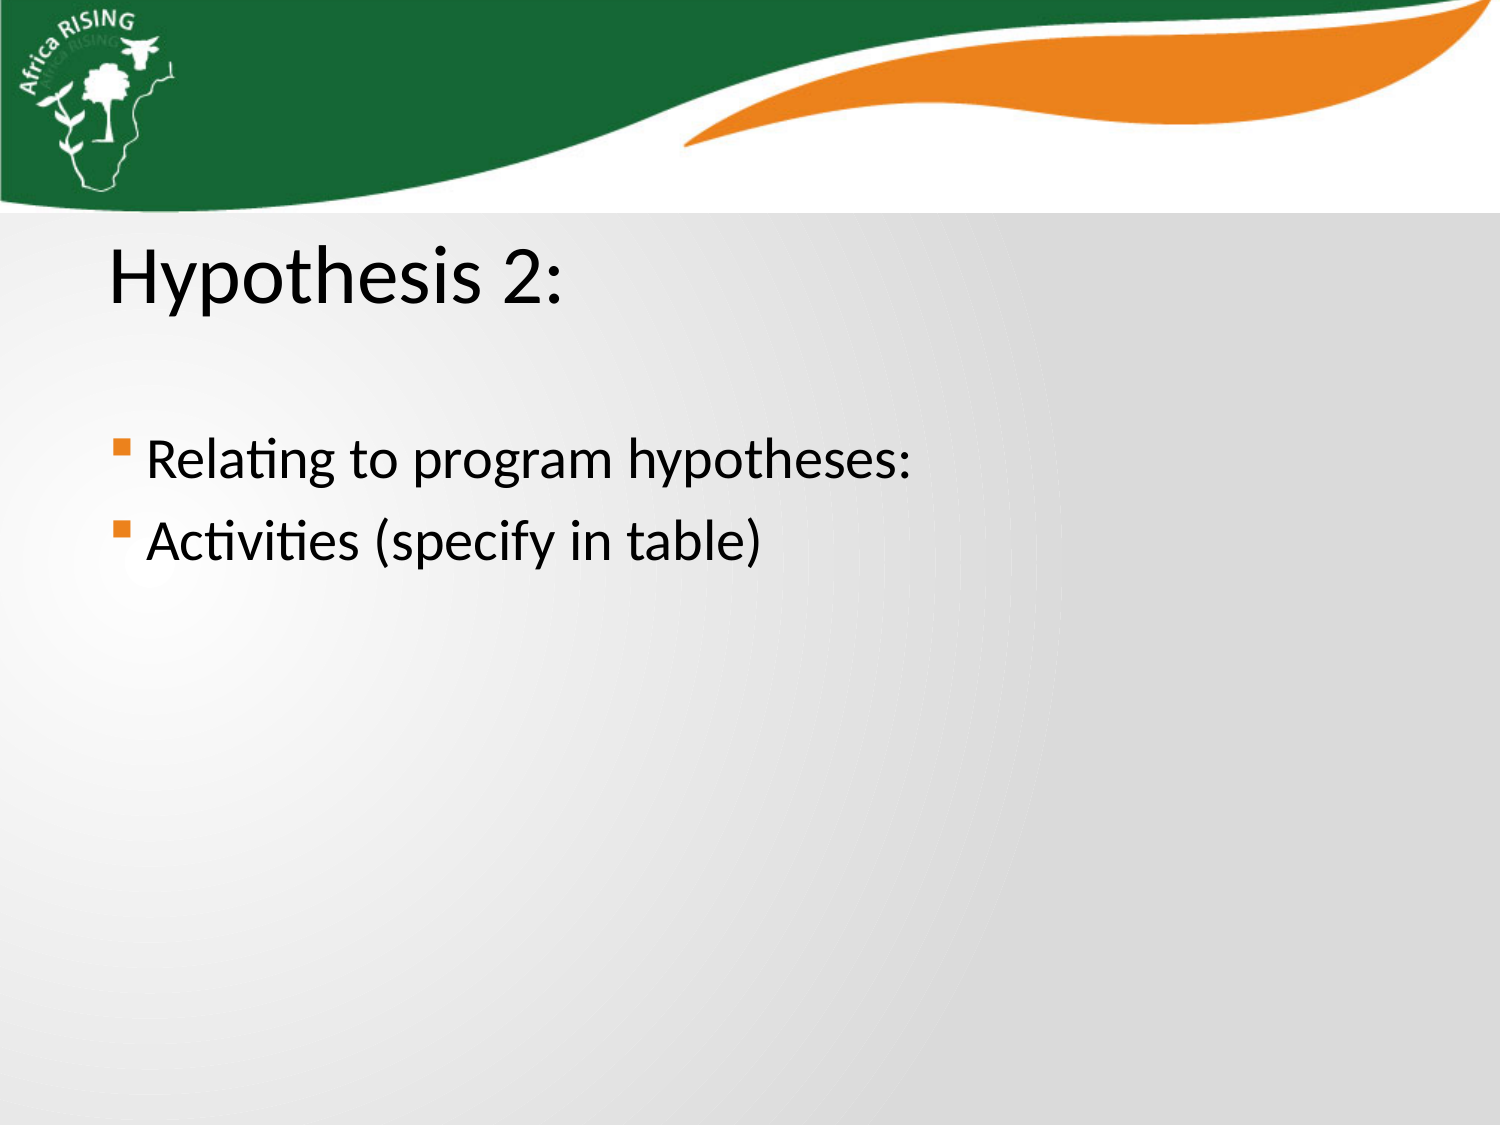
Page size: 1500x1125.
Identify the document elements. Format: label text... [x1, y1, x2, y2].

list Relating to program hypotheses: Activities (specify in table) [75, 412, 1350, 1075]
list Hypothesis 2: [75, 212, 1325, 400]
picture [0, 0, 1500, 213]
